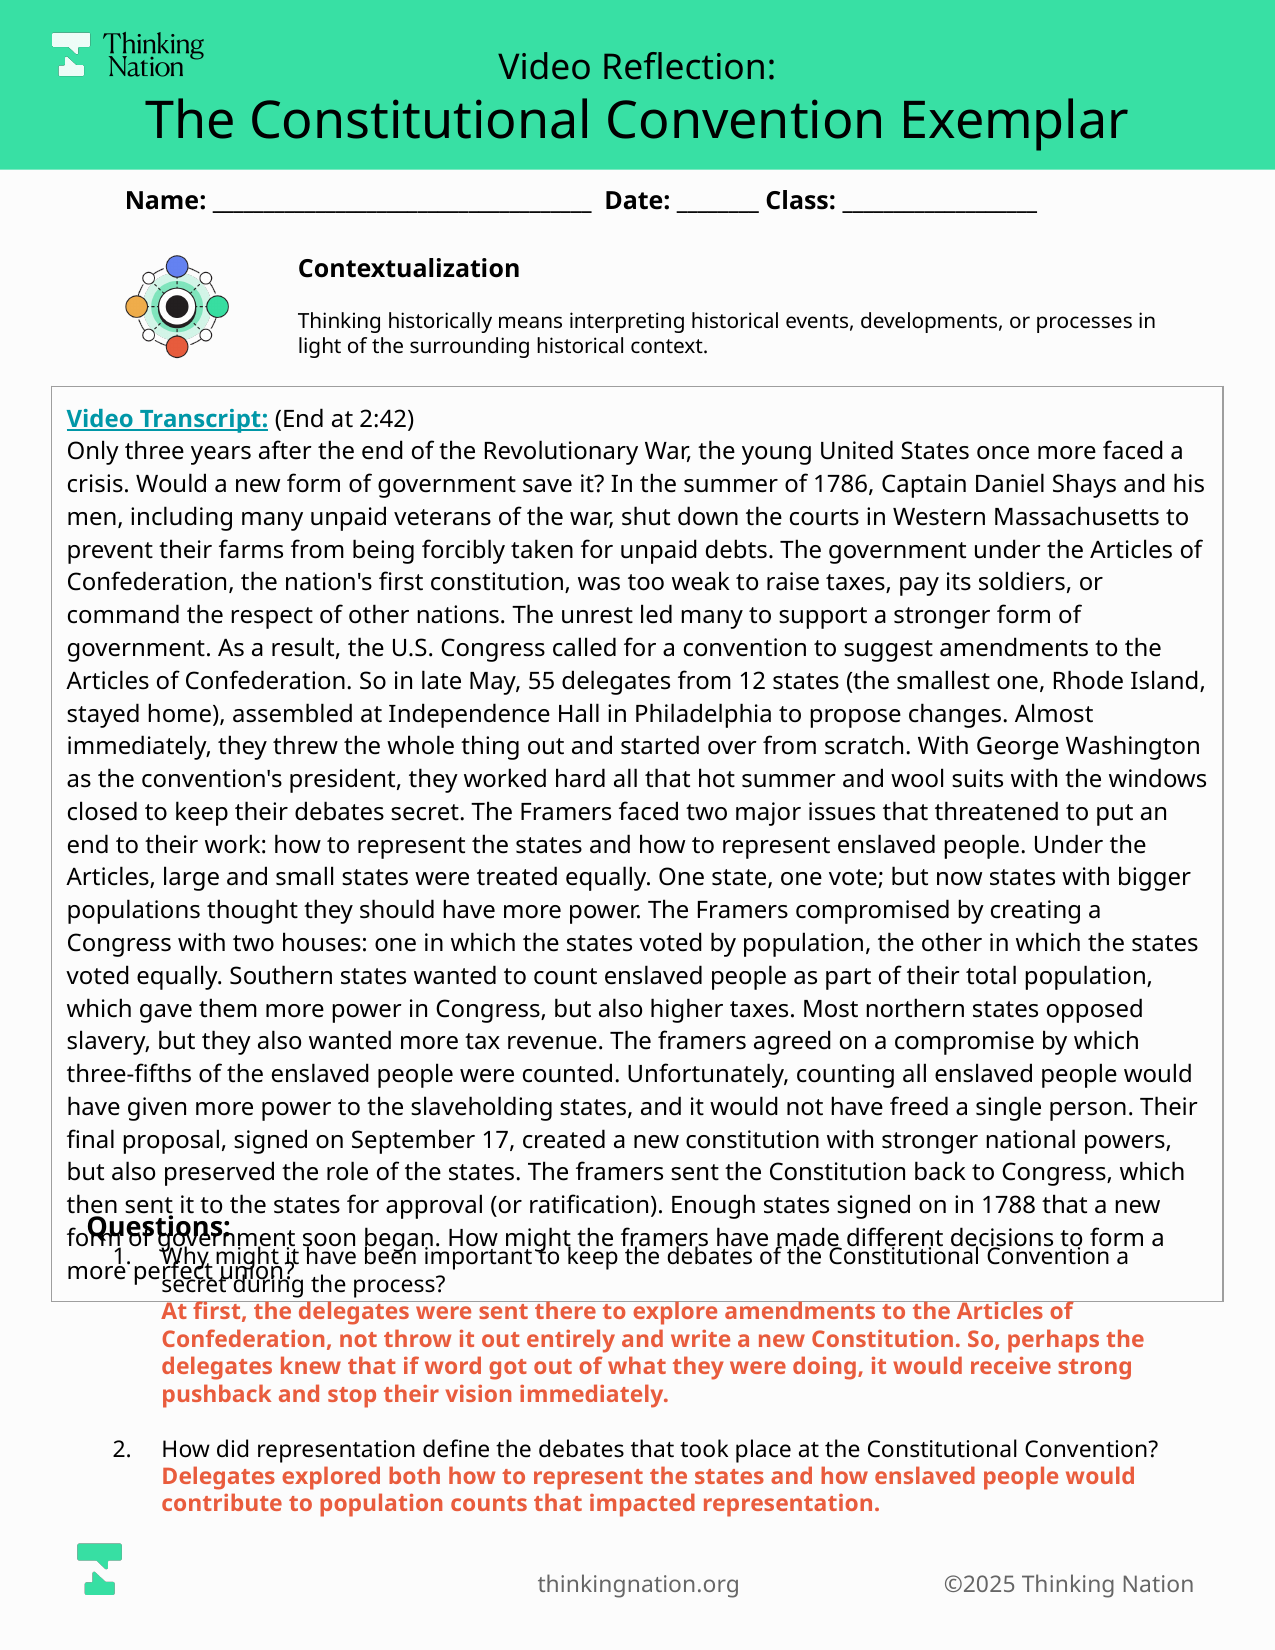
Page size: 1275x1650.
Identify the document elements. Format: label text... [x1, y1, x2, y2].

text_box Video Reflection: The Constitutional Convention Exemplar [0, 0, 1275, 170]
picture [63, 1533, 135, 1605]
table_header Video Transcript: (End at 2:42) Only three years after the end of the Revolutionary War, the young United States once more faced a crisis. Would a new form of government save it? In the summer of 1786, Captain Daniel Shays and his men, including many unpaid veterans of the war, shut down the courts in Western Massachusetts to prevent their farms from being forcibly taken for unpaid debts. The government under the Articles of Confederation, the nation's first constitution, was too weak to raise taxes, pay its soldiers, or command the respect of other nations. The unrest led many to support a stronger form of government. As a result, the U.S. Congress called for a convention to suggest amendments to the Articles of Confederation. So in late May, 55 delegates from 12 states (the smallest one, Rhode Island, stayed home), assembled at Independence Hall in Philadelphia to propose changes. Almost immediately, they threw the whole thing out and started over from scratch. With George Washington as the convention's president, they worked hard all that hot summer and wool suits with the windows closed to keep their debates secret. The Framers faced two major issues that threatened to put an end to their work: how to represent the states and how to represent enslaved people. Under the Articles, large and small states were treated equally. One state, one vote; but now states with bigger populations thought they should have more power. The Framers compromised by creating a Congress with two houses: one in which the states voted by population, the other in which the states voted equally. Southern states wanted to count enslaved people as part of their total population, which gave them more power in Congress, but also higher taxes. Most northern states opposed slavery, but they also wanted more tax revenue. The framers agreed on a compromise by which three-fifths of the enslaved people were counted. Unfortunately, counting all enslaved people would have given more power to the slaveholding states, and it would not have freed a single person. Their final proposal, signed on September 17, created a new constitution with stronger national powers, but also preserved the role of the states. The framers sent the Constitution back to Congress, which then sent it to the states for approval (or ratification). Enough states signed on in 1788 that a new form of government soon began. How might the framers have made different decisions to form a more perfect union? [52, 387, 1222, 1301]
text_box Name: _____________________________________ Date: ________ Class: ___________________ [109, 169, 1165, 237]
picture [35, 17, 210, 91]
text_box thinkingnation.org [488, 1553, 790, 1605]
text_box Questions: Why might it have been important to keep the debates of the Constitutional Convention a secret during the process? At first, the delegates were sent there to explore amendments to the Articles of Confederation, not throw it out entirely and write a new Constitution. So, perhaps the delegates knew that if word got out of what they were doing, it would receive strong pushback and stop their vision immediately. How did representation define the debates that took place at the Constitutional Convention? Delegates explored both how to represent the states and how enslaved people would contribute to population counts that impacted representation. [71, 1194, 1207, 1532]
text_box ©2025 Thinking Nation [909, 1553, 1211, 1605]
picture [109, 238, 246, 375]
text_box Contextualization Thinking historically means interpreting historical events, developments, or processes in light of the surrounding historical context. [278, 233, 1210, 369]
